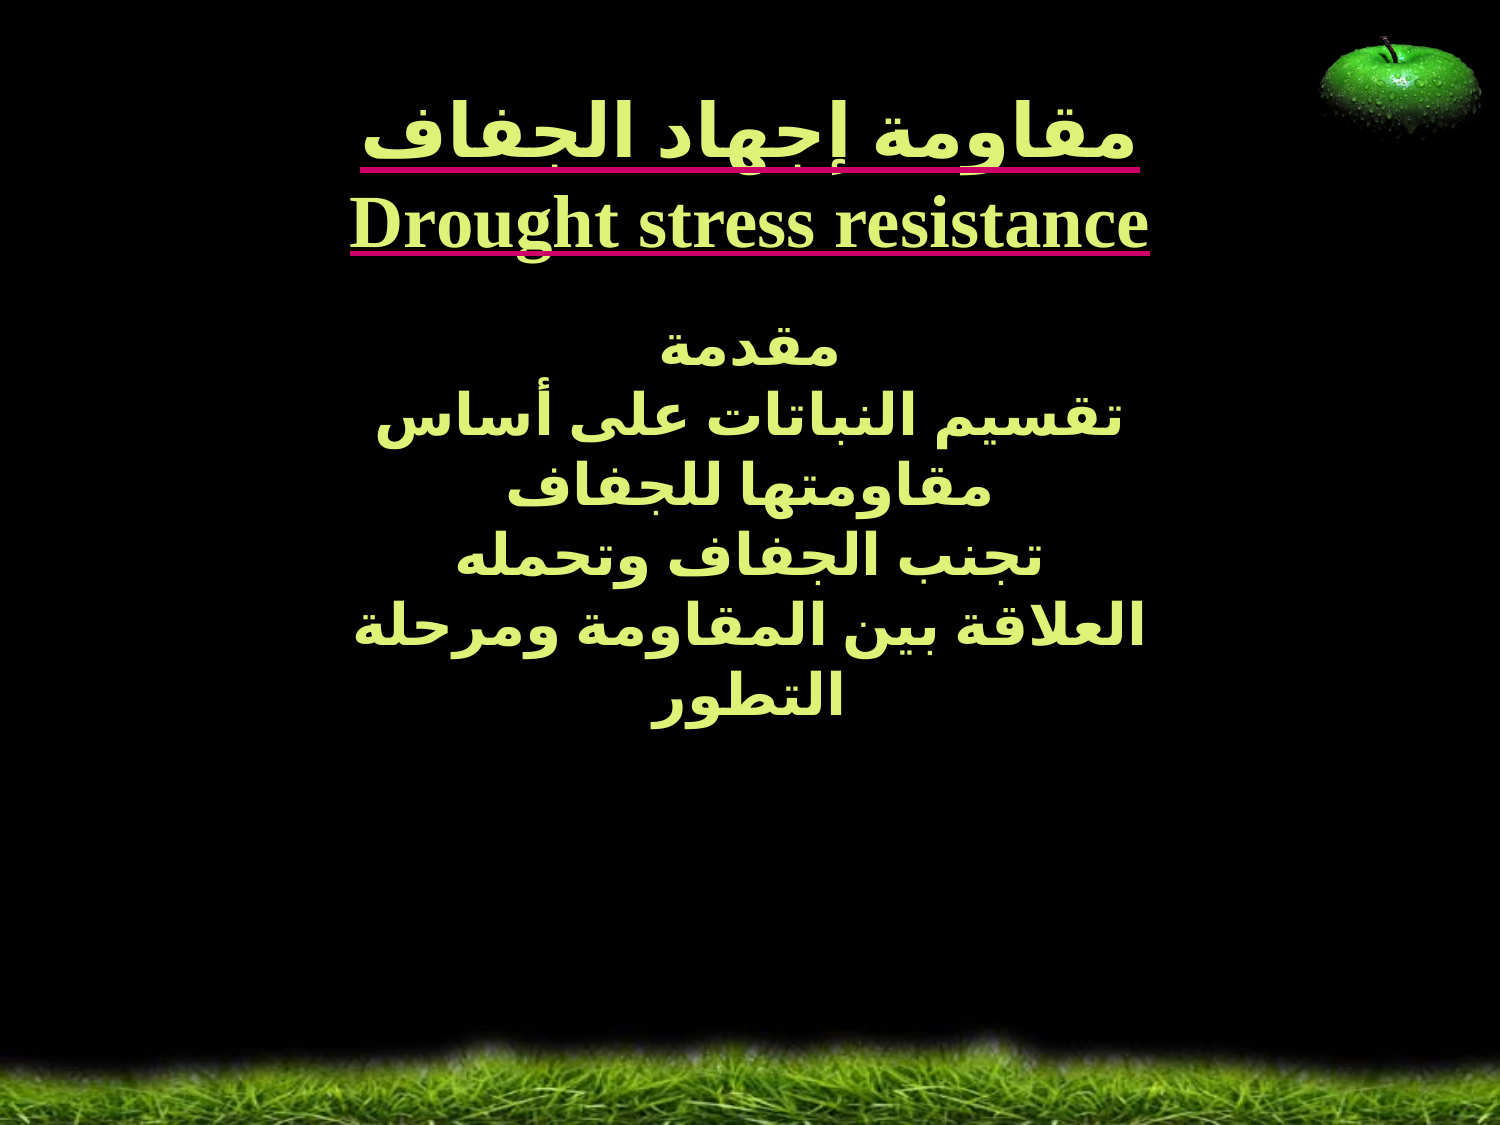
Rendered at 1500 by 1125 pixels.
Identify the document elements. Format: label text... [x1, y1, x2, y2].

picture [0, 0, 1500, 1125]
text_box مقاومة إجهاد الجفاف Drought stress resistance مقدمة تقسيم النباتات على أساس مقاومتها للجفاف تجنب الجفاف وتحمله العلاقة بين المقاومة ومرحلة التطور [275, 75, 1225, 805]
